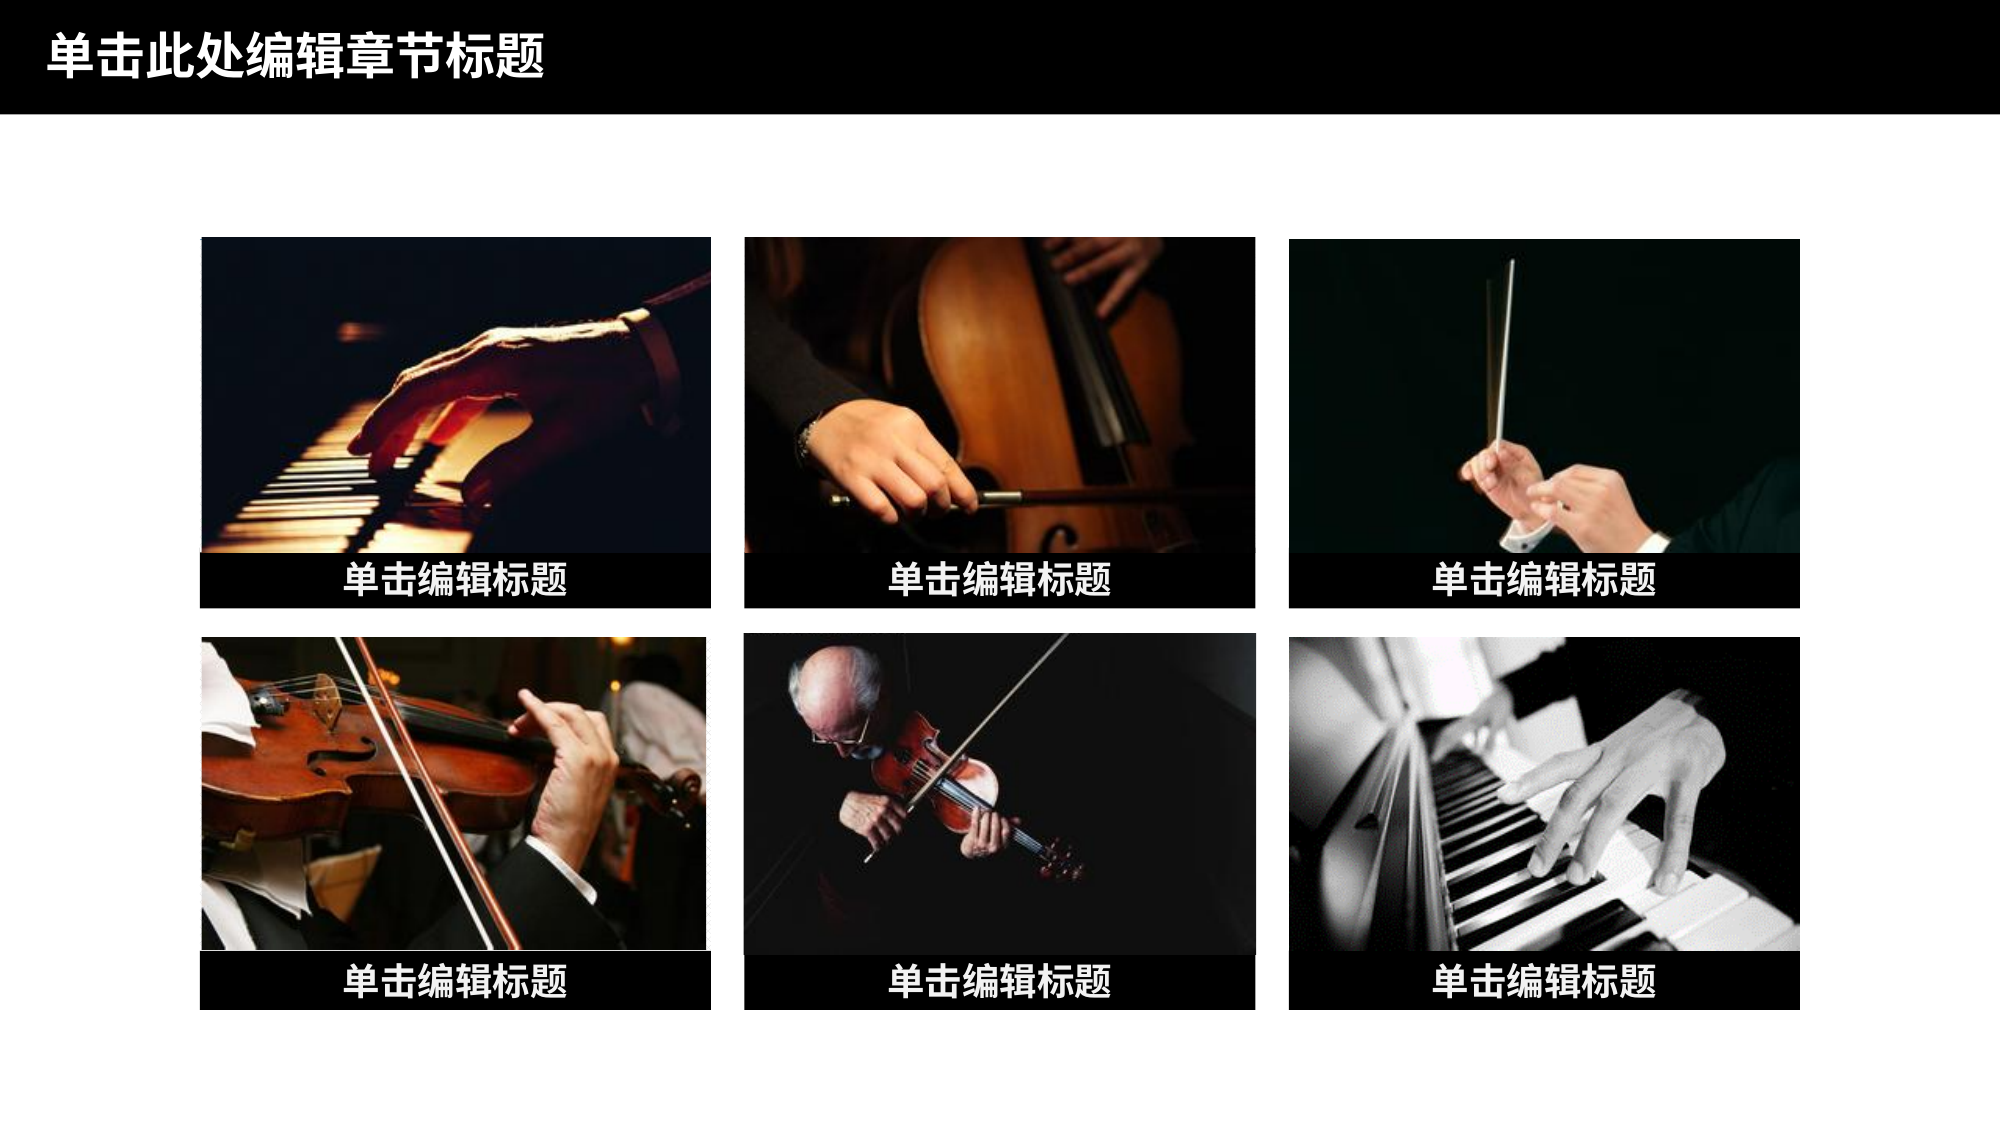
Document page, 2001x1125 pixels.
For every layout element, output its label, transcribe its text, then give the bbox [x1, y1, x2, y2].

picture [201, 637, 707, 950]
picture [744, 237, 1256, 553]
picture [201, 237, 711, 553]
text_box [1288, 951, 1800, 1010]
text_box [1288, 553, 1800, 609]
picture [1288, 239, 1800, 553]
picture [1288, 637, 1800, 951]
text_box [744, 955, 1256, 1010]
picture [743, 633, 1257, 955]
text_box 单击此处编辑章节标题 [30, 17, 588, 93]
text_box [199, 637, 711, 1010]
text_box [199, 239, 711, 609]
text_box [744, 553, 1256, 609]
